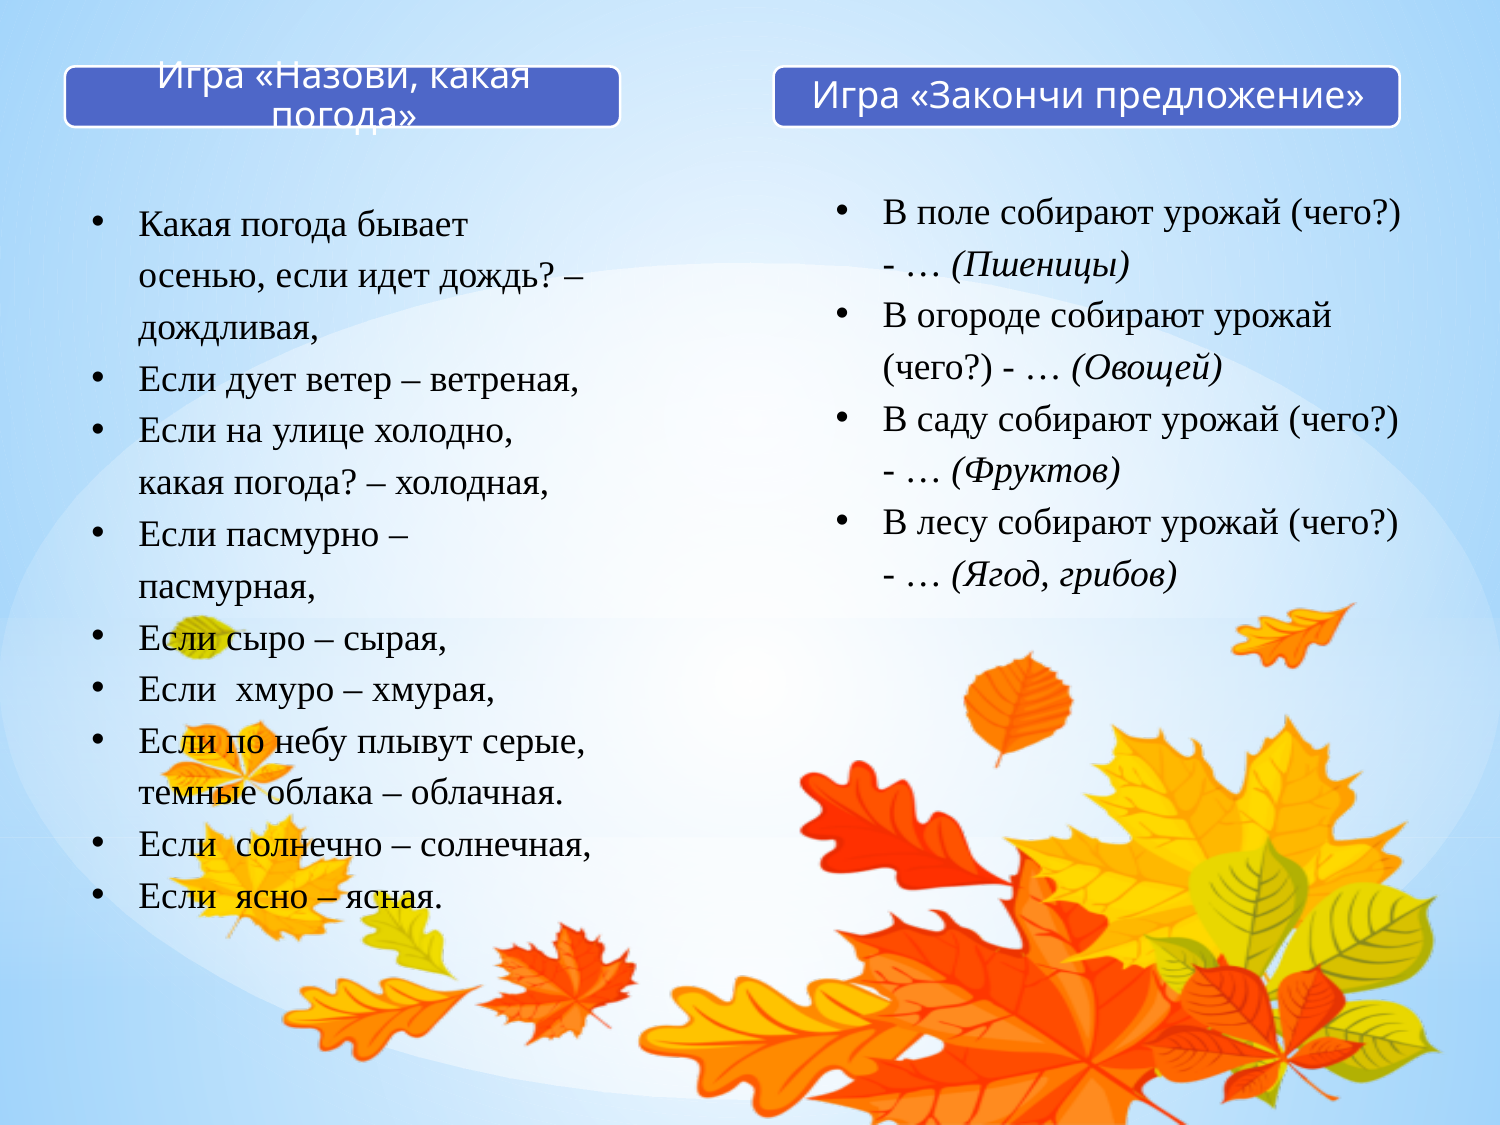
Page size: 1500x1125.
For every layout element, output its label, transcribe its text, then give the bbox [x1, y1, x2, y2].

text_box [64, 66, 621, 128]
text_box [773, 66, 1400, 128]
text_box Какая погода бывает осенью, если идет дождь? – дождливая, Если дует ветер – ветреная, Если на улице холодно, какая погода? – холодная, Если пасмурно – пасмурная, Если сыро – сырая, Если хмуро – хмурая, Если по небу плывут серые, темные облака – облачная. Если солнечно – солнечная, Если ясно – ясная. [76, 184, 609, 924]
picture [159, 602, 1448, 1125]
text_box В поле собирают урожай (чего?) - … (Пшеницы) В огороде собирают урожай (чего?) - … (Овощей) В саду собирают урожай (чего?) - … (Фруктов) В лесу собирают урожай (чего?) - … (Ягод, грибов) [820, 172, 1436, 599]
